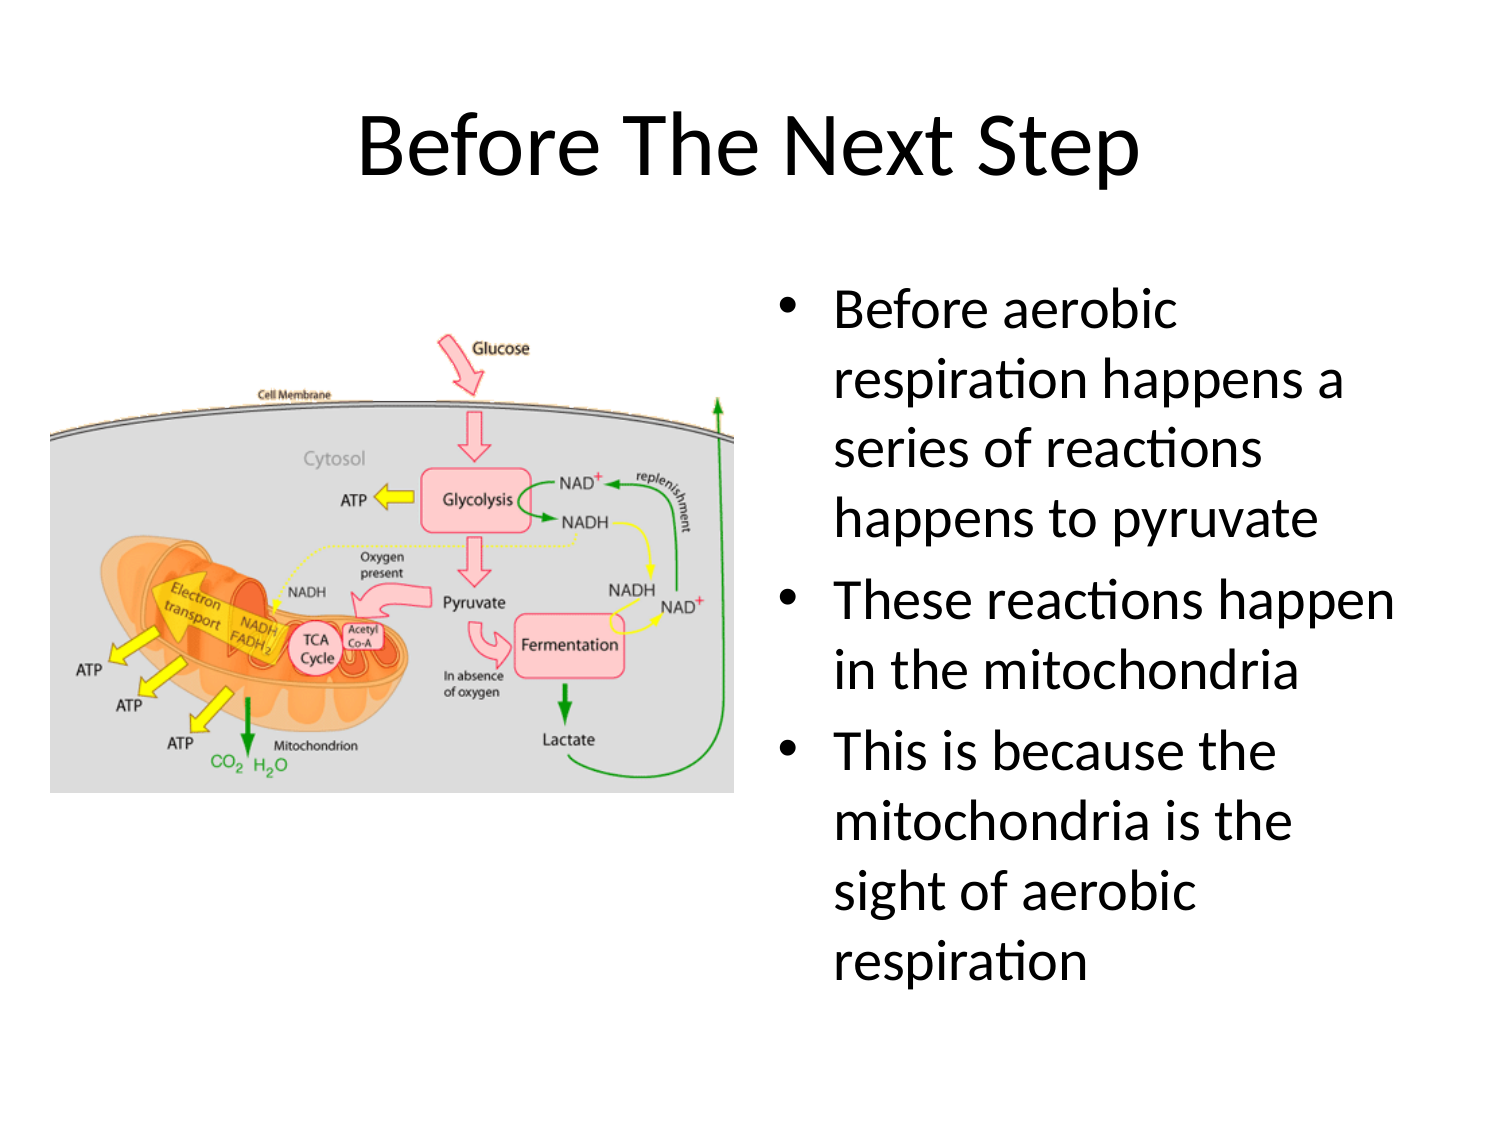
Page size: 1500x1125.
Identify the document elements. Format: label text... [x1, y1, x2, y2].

title Before The Next Step [75, 45, 1425, 233]
list Before aerobic respiration happens a series of reactions happens to pyruvate These reactions happen in the mitochondria This is because the mitochondria is the sight of aerobic respiration [762, 262, 1425, 1005]
picture [49, 324, 735, 793]
